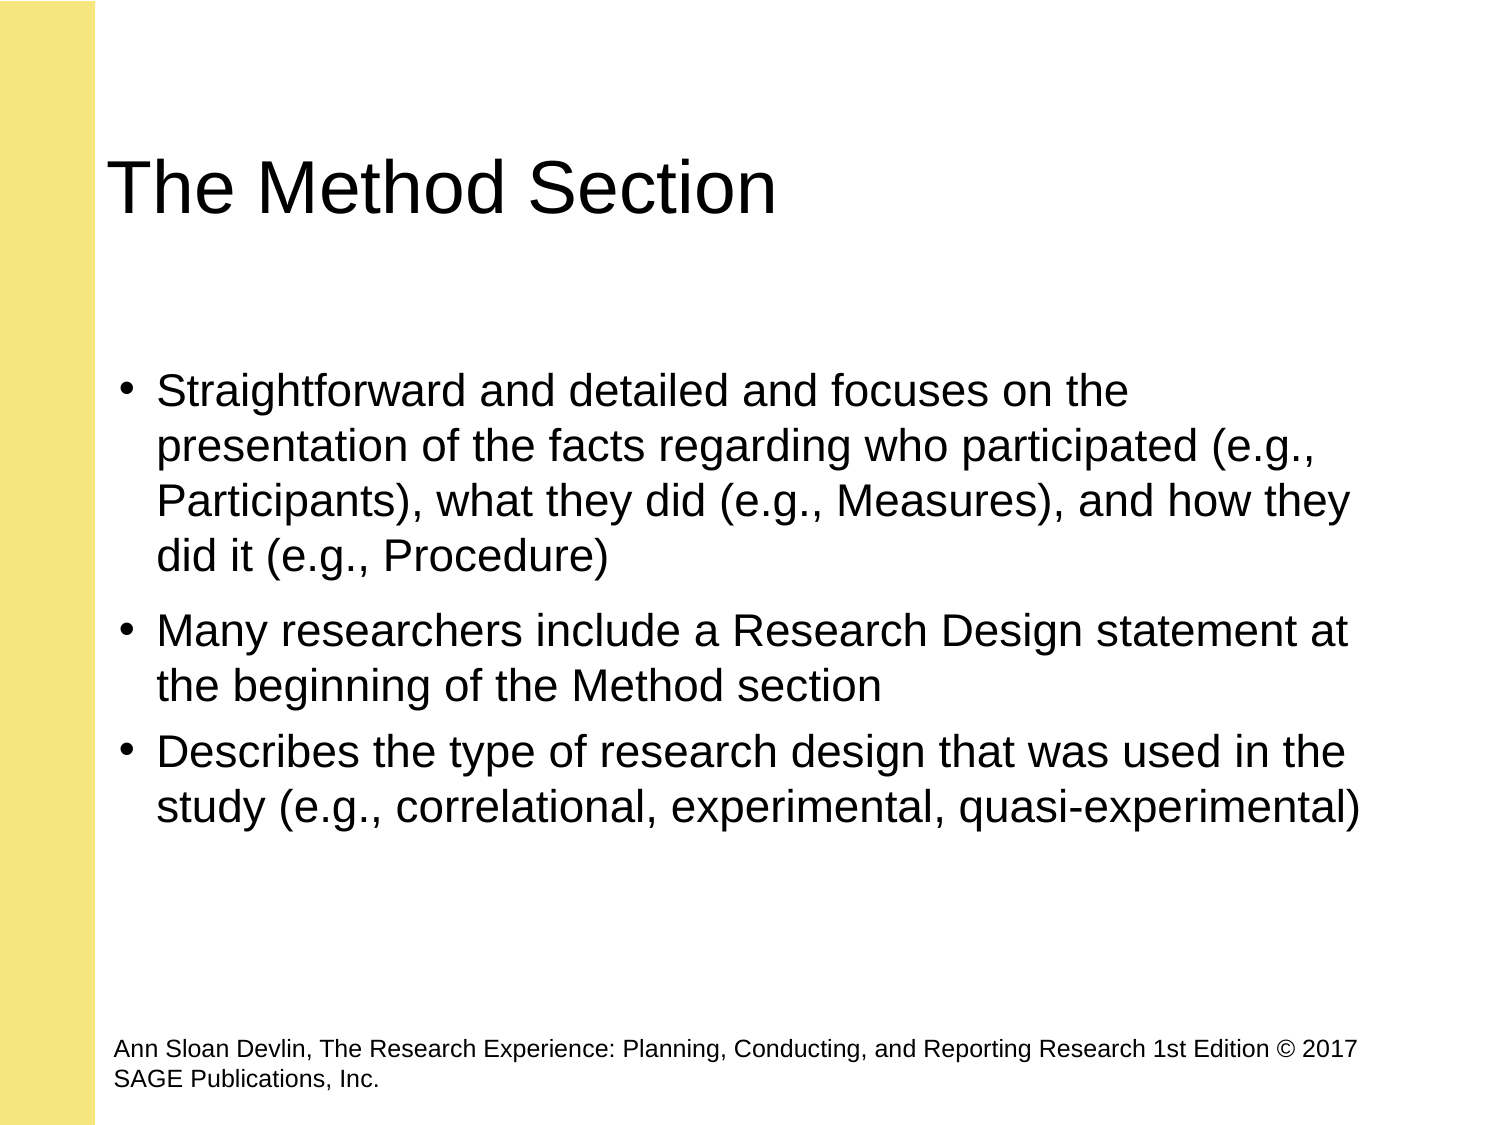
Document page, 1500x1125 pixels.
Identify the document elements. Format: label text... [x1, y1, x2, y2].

picture [0, 1, 96, 1125]
list Straightforward and detailed and focuses on the presentation of the facts regarding who participated (e.g., Participants), what they did (e.g., Measures), and how they did it (e.g., Procedure) Many researchers include a Research Design statement at the beginning of the Method section Describes the type of research design that was used in the study (e.g., correlational, experimental, quasi-experimental) [96, 352, 1383, 919]
title The Method Section [91, 120, 853, 260]
